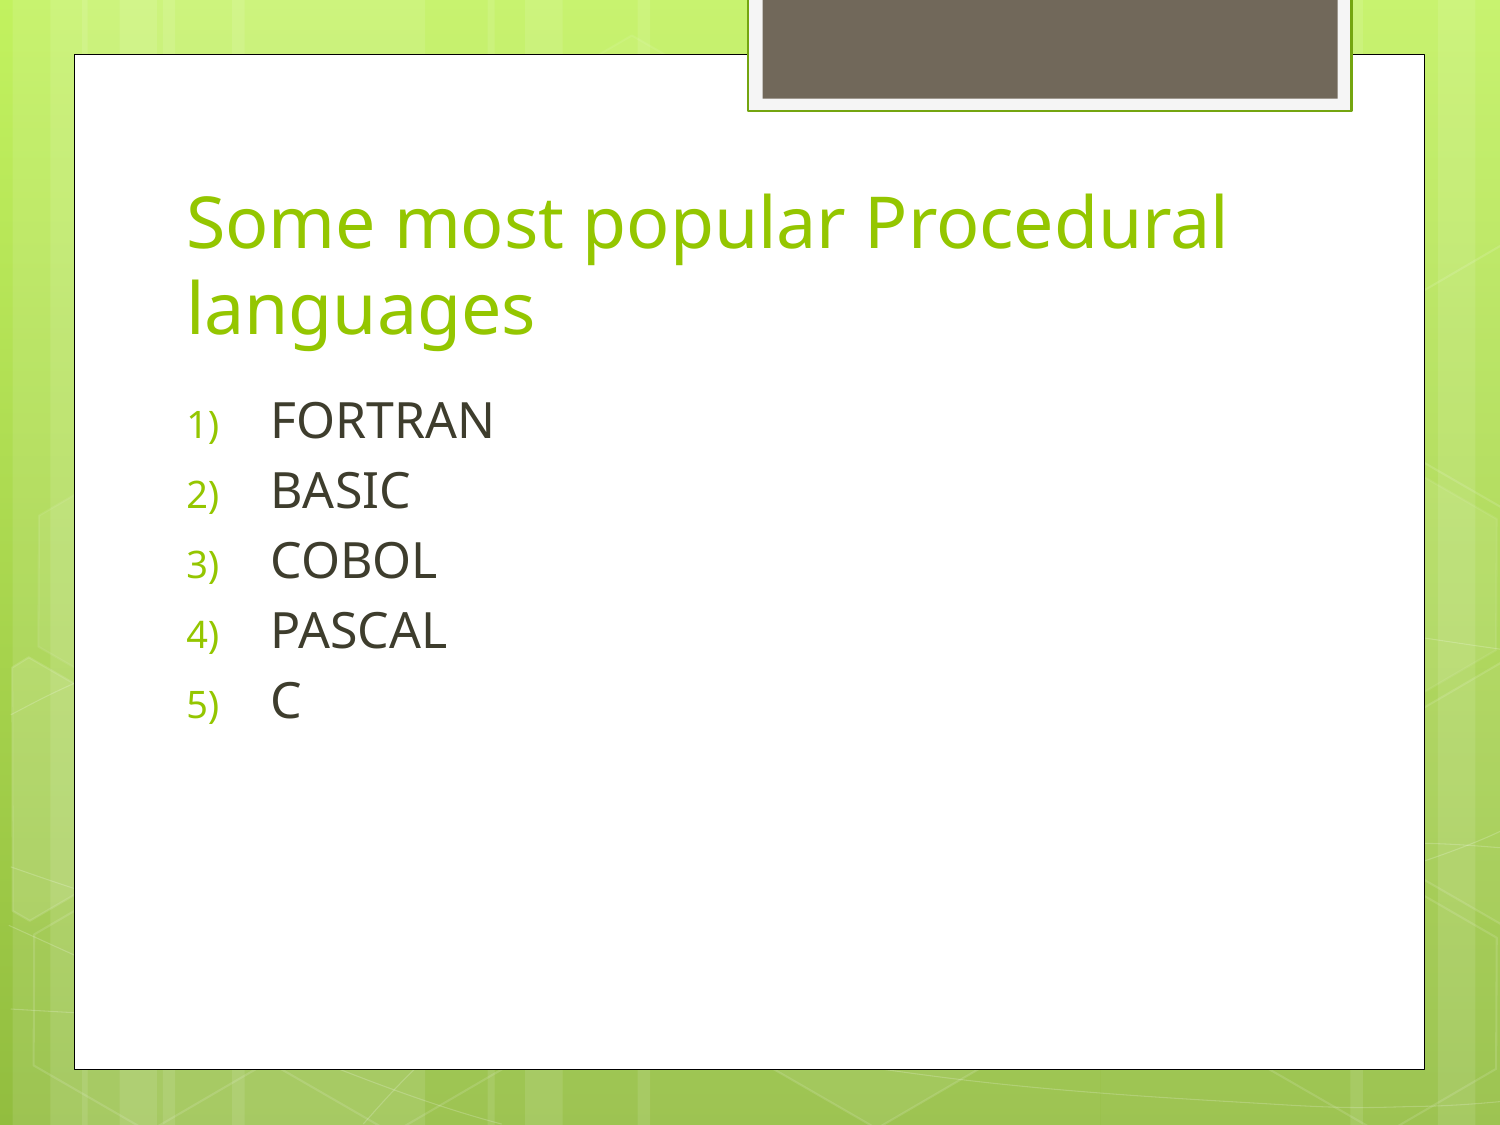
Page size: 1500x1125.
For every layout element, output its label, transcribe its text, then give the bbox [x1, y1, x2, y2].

title Some most popular Procedural languages [171, 168, 1324, 357]
list FORTRAN BASIC COBOL PASCAL C [171, 381, 1283, 957]
